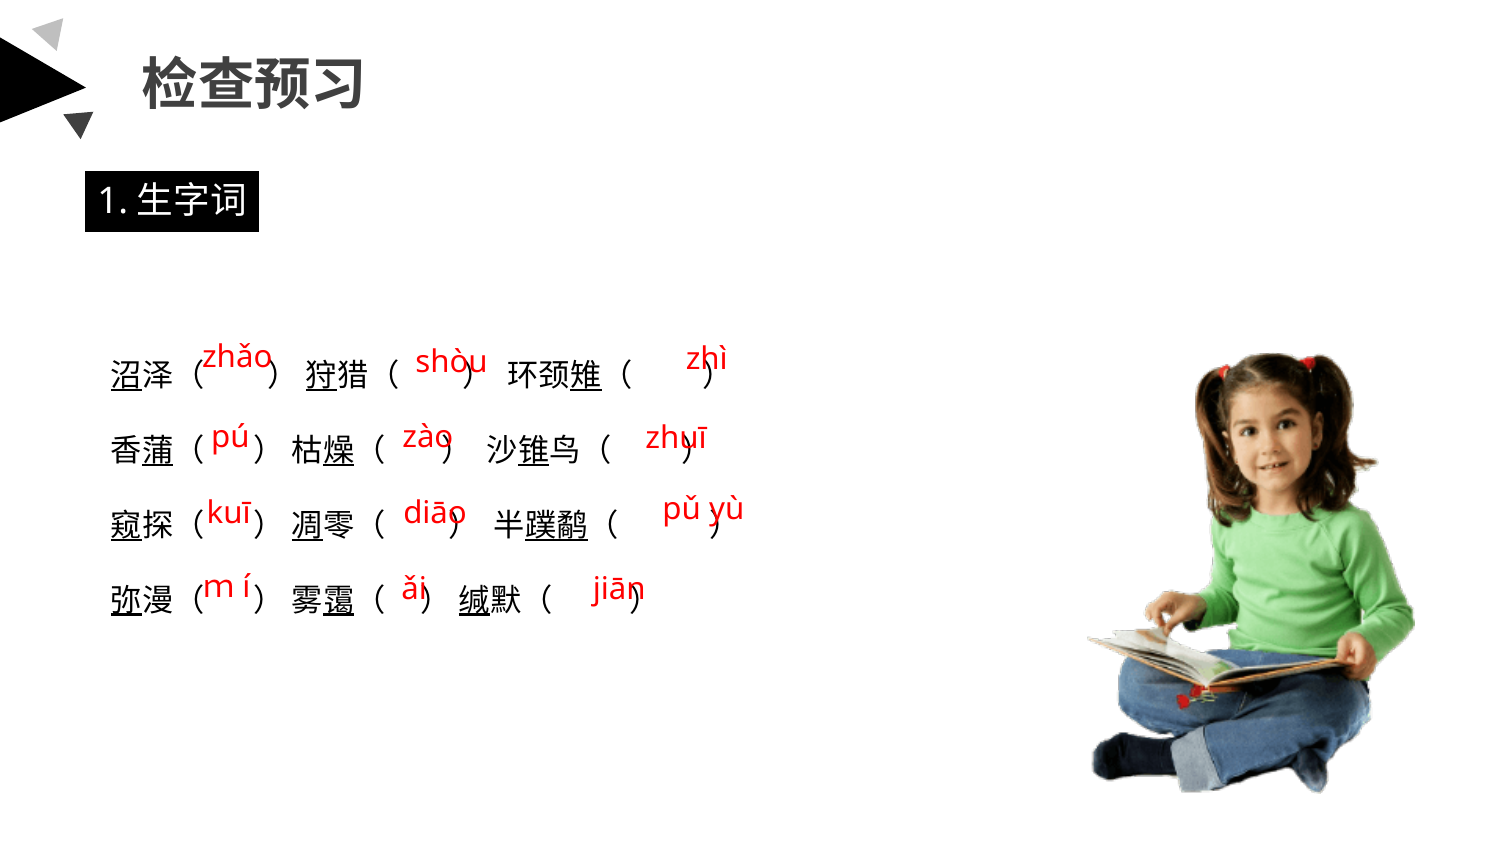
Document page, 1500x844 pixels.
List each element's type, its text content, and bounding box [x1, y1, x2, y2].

text_box kuī [195, 486, 263, 536]
text_box ǎi [390, 562, 531, 612]
text_box pú [169, 410, 292, 460]
text_box 沼泽（ ） 狩猎（ ） 环颈雉（ ） 香蒲（ ） 枯燥（ ） 沙锥鸟（ ） 窥探（ ） 凋零（ ） 半蹼鹬（ ） 弥漫（ ） 雾霭（ ） 缄默（ ） [85, 312, 1189, 623]
text_box diāo [392, 486, 479, 536]
picture [1086, 352, 1415, 794]
text_box zhuī [634, 411, 768, 461]
text_box 1.生字词 [85, 171, 259, 232]
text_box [0, 15, 505, 135]
text_box zào [391, 410, 539, 460]
text_box zhì [674, 332, 768, 382]
text_box zhǎo [190, 330, 332, 380]
text_box pǔ yù [651, 483, 756, 532]
text_box shòu [404, 335, 539, 385]
text_box ｍí [192, 560, 262, 609]
text_box jiān [581, 562, 658, 612]
